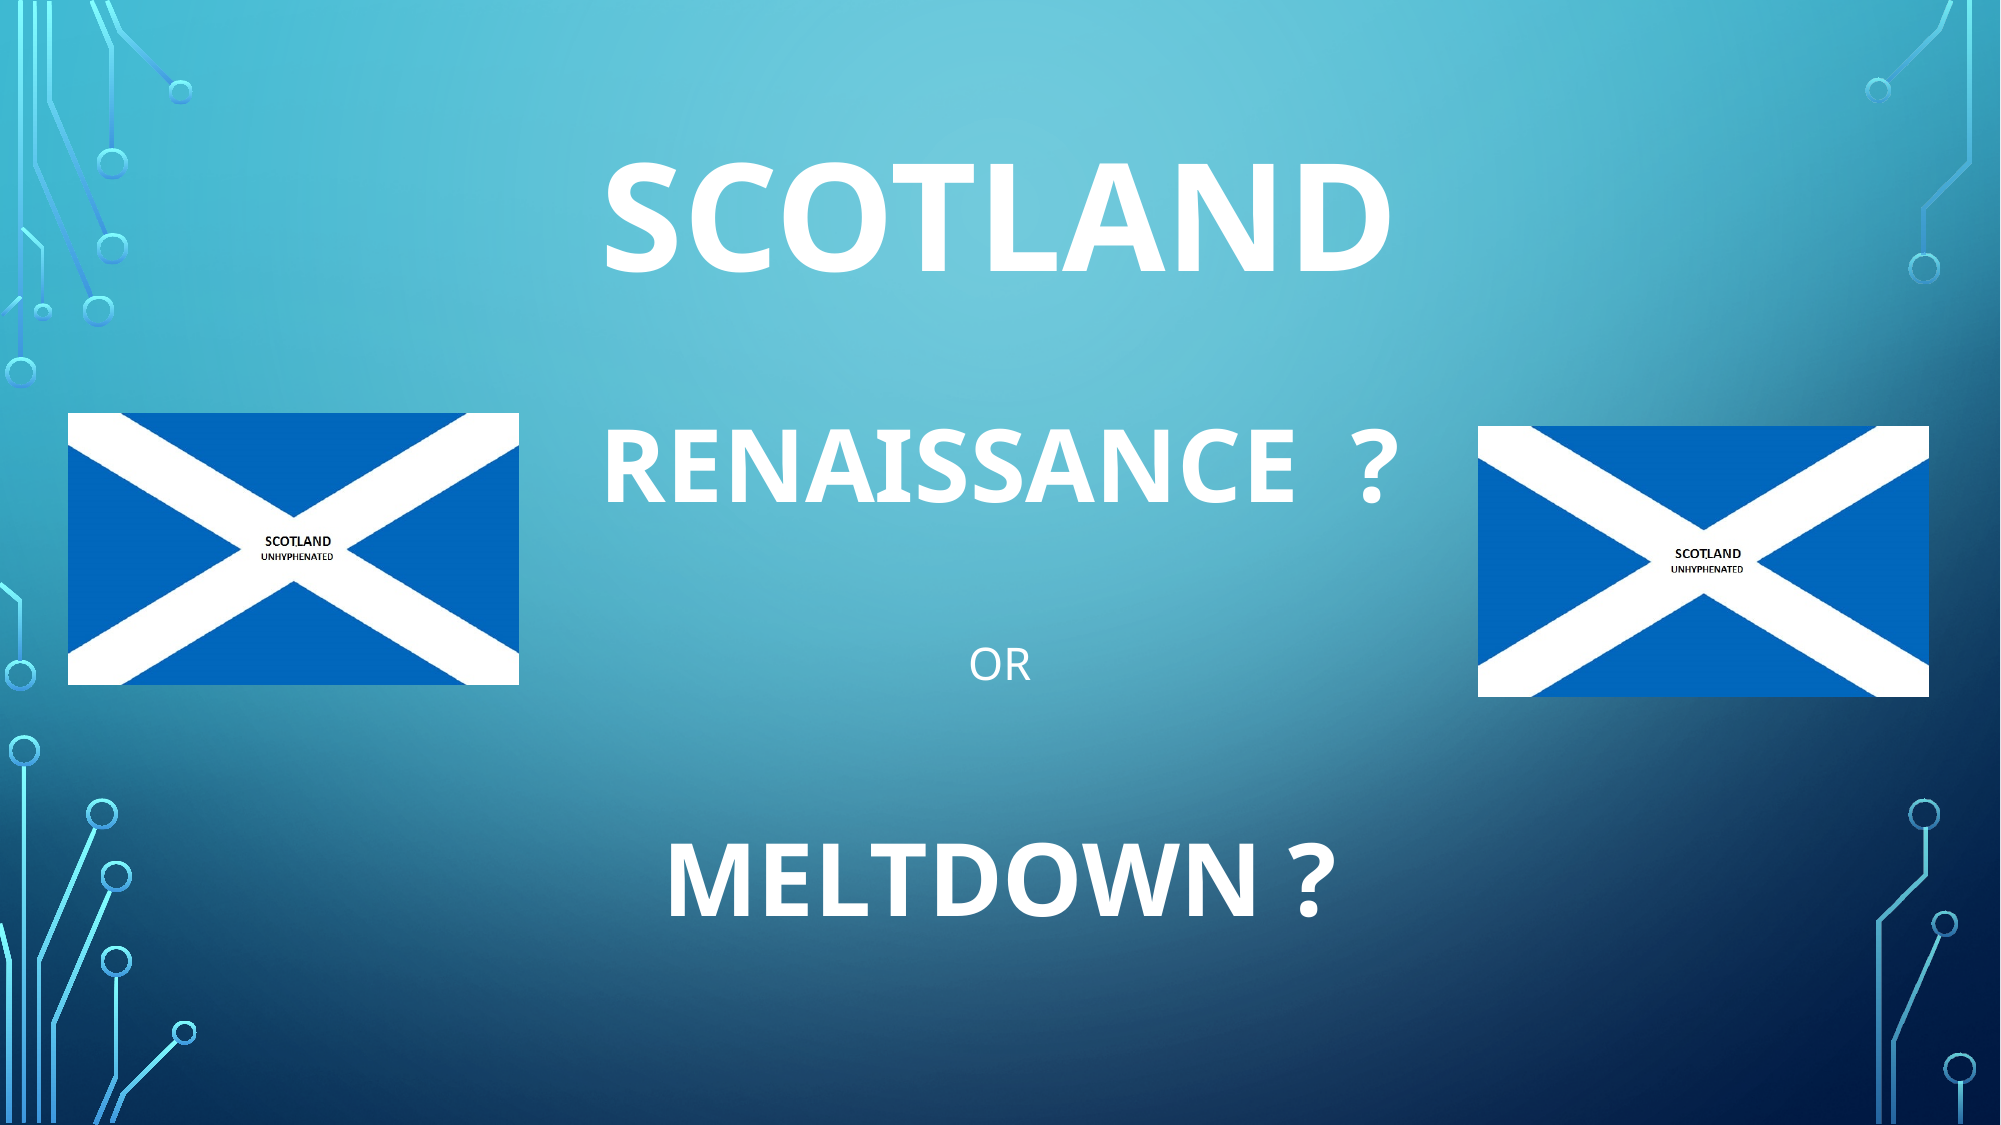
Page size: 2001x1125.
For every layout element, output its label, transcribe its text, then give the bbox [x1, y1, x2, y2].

title SCOTLAND [187, 101, 1813, 344]
list RENAISSANCE ? OR MELTDOWN ? [187, 369, 1813, 950]
picture [1477, 426, 1929, 698]
picture [68, 413, 519, 685]
